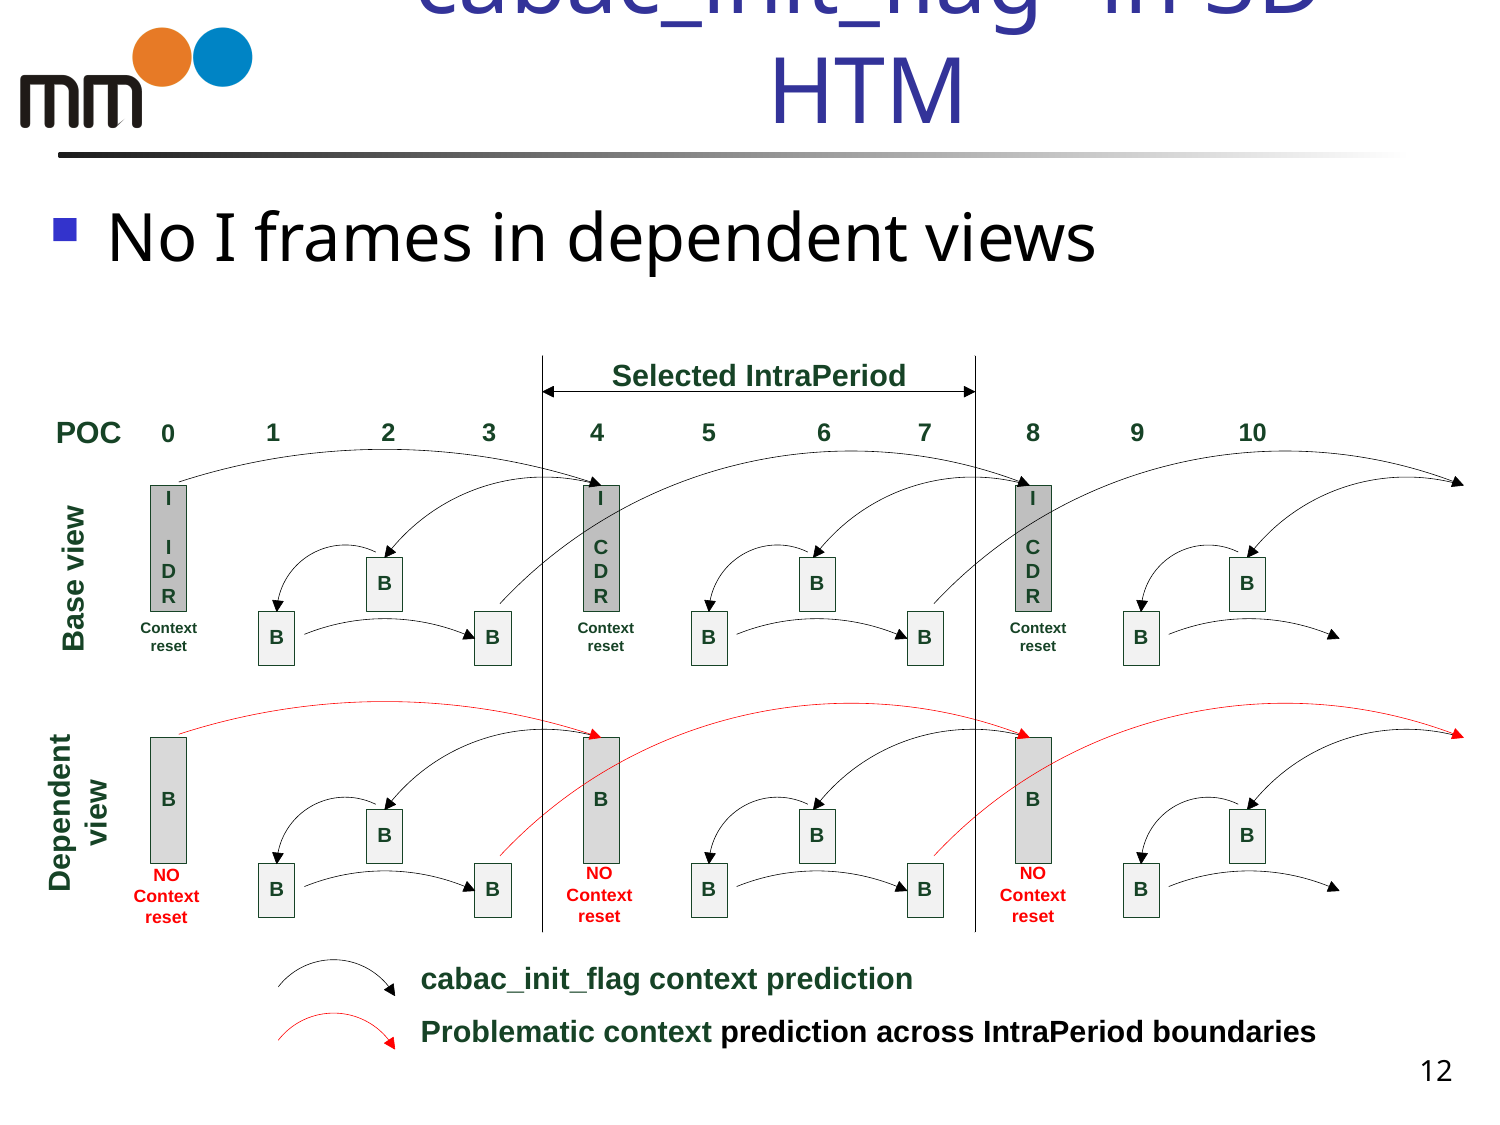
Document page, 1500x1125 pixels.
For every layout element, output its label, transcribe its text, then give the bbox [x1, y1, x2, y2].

slide_number 12 [1154, 1062, 1468, 1100]
title "cabac_init_flag” in 3D-HTM [269, 23, 1468, 150]
list No I frames in dependent views [35, 187, 1469, 351]
picture [34, 351, 1467, 1055]
